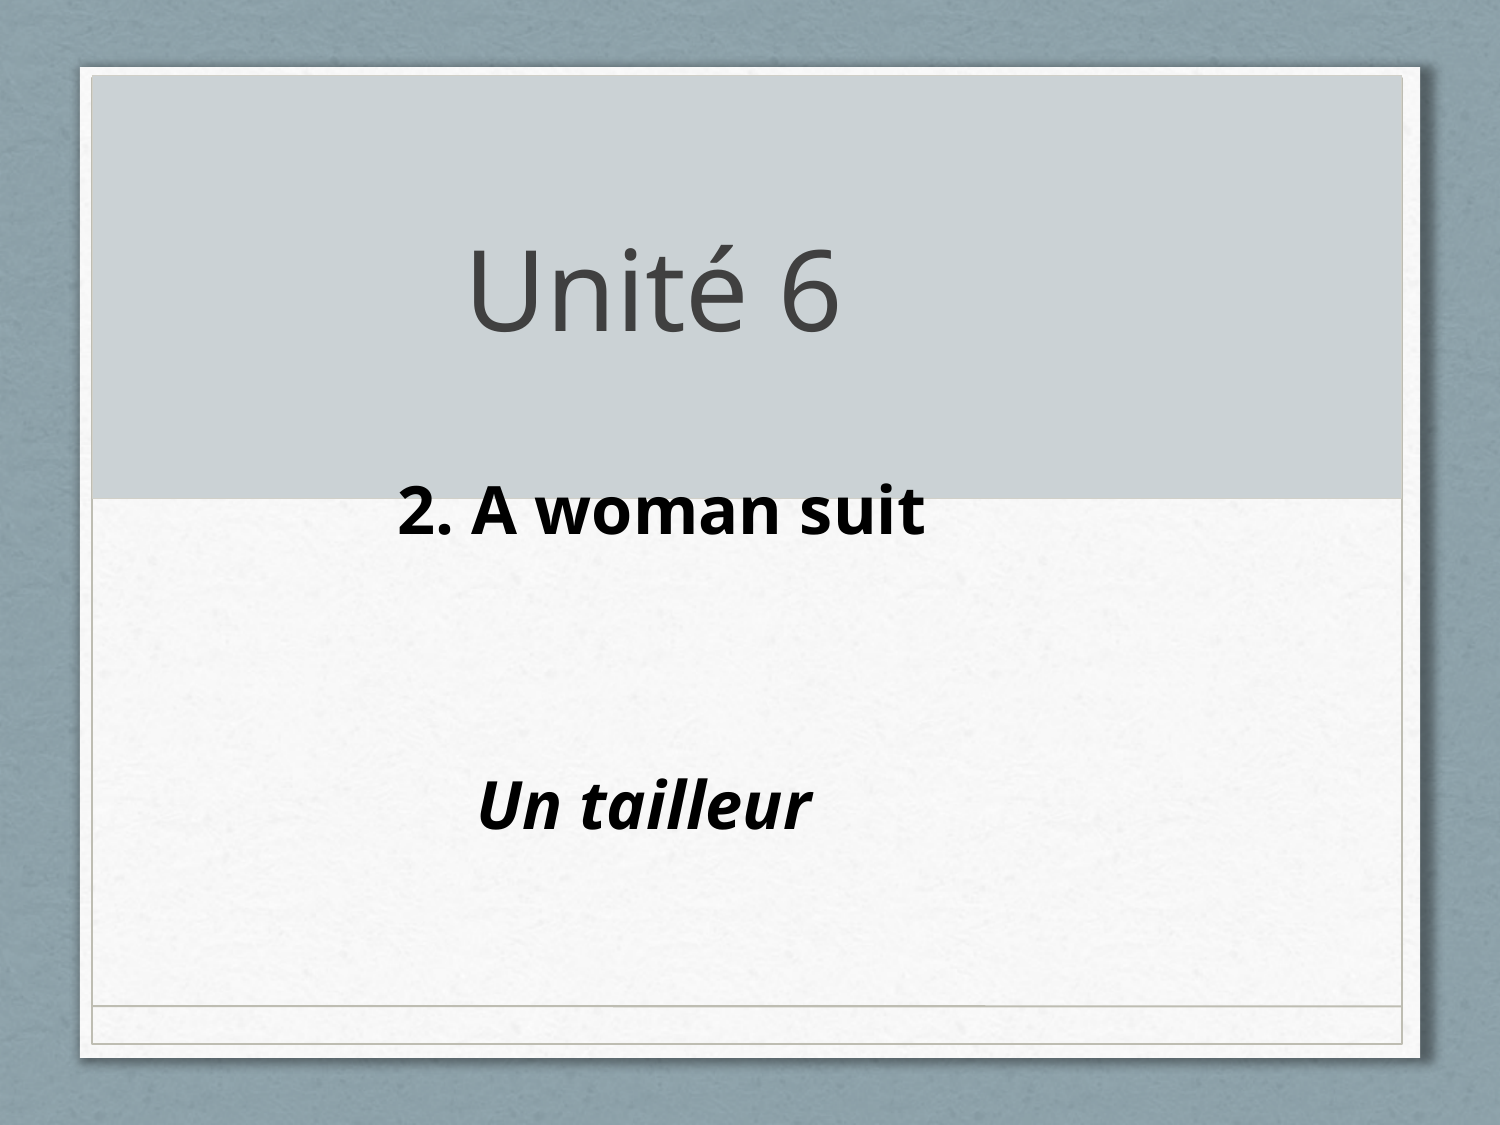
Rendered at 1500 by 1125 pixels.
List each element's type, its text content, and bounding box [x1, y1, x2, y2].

text_box 2. A woman suit [382, 460, 1034, 626]
title Unité 6 [150, 184, 1187, 362]
text_box Un tailleur [461, 755, 827, 850]
picture [79, 67, 1421, 1058]
